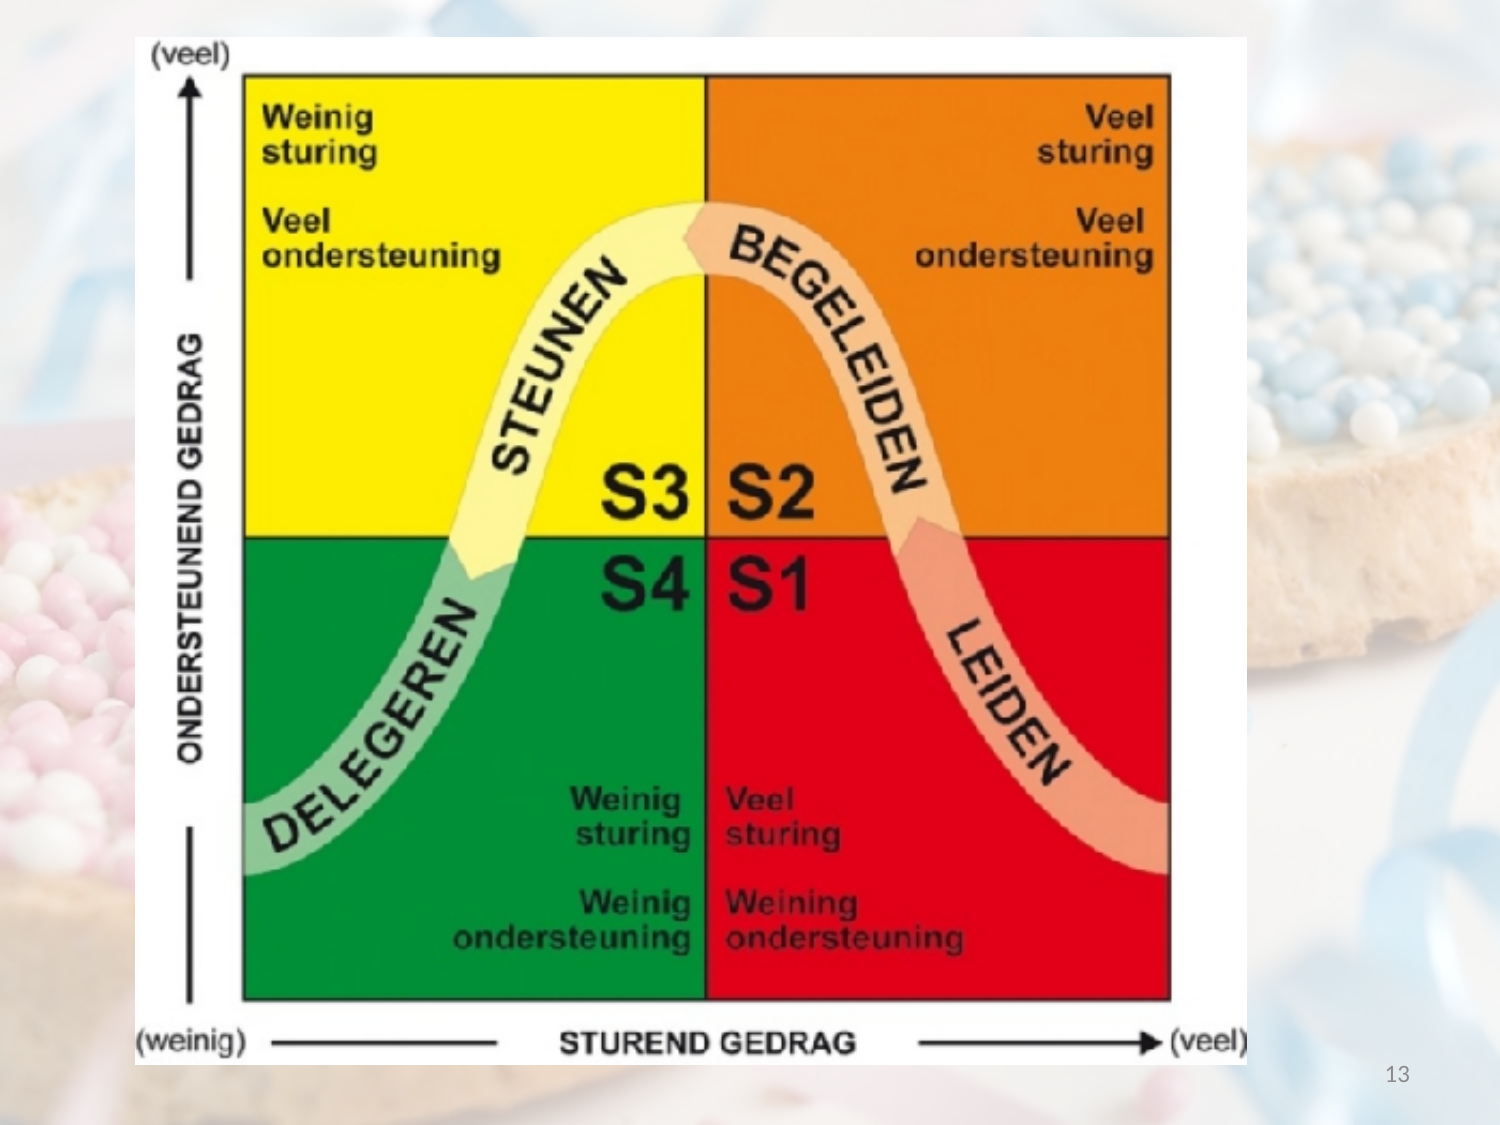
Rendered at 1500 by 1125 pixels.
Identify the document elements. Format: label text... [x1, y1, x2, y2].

slide_number 13 [1074, 1042, 1425, 1103]
picture [135, 37, 1247, 1065]
